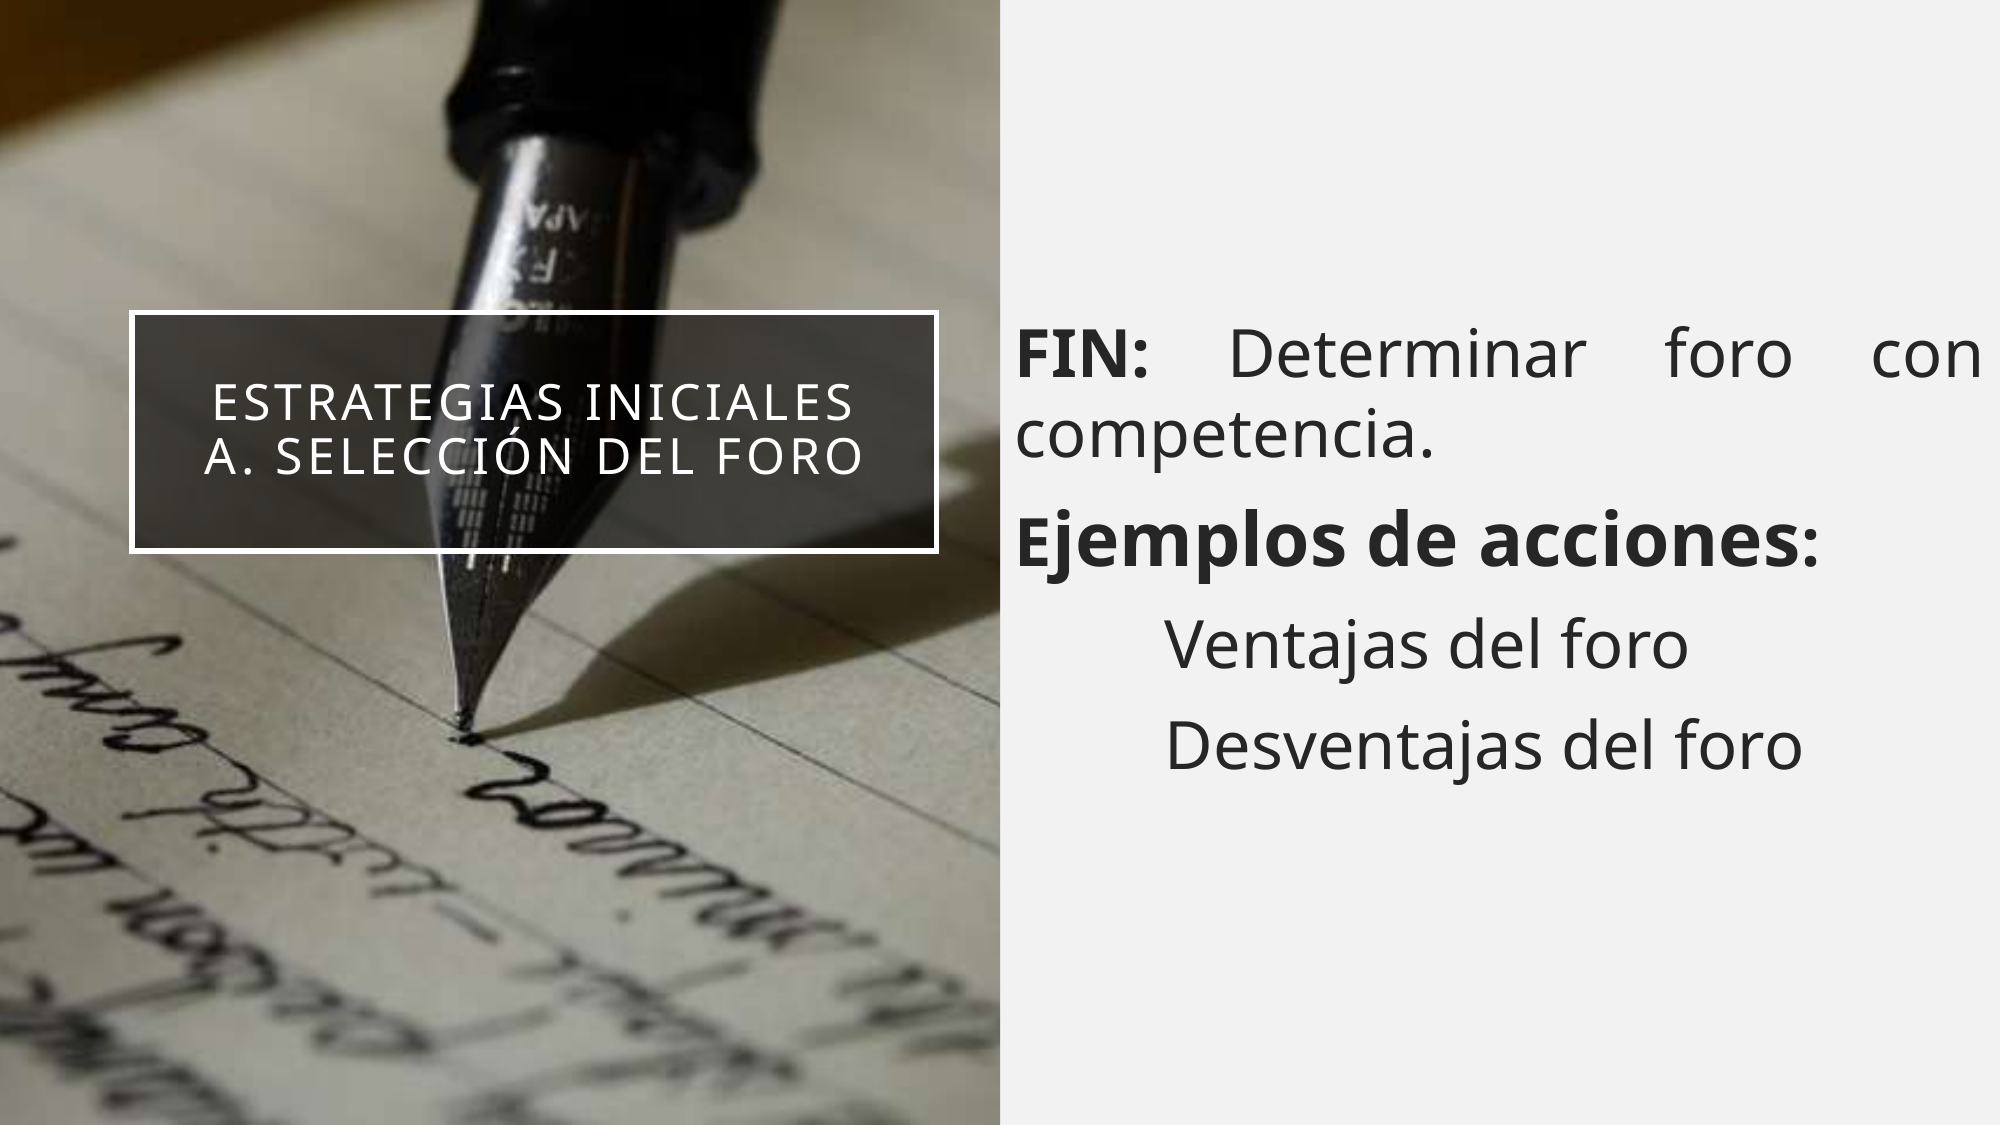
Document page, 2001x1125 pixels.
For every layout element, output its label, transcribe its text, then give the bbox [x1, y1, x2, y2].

list FIN: Determinar foro con competencia. Ejemplos de acciones: Ventajas del foro Desventajas del foro [1001, 0, 2000, 1125]
picture [0, 0, 1001, 1125]
